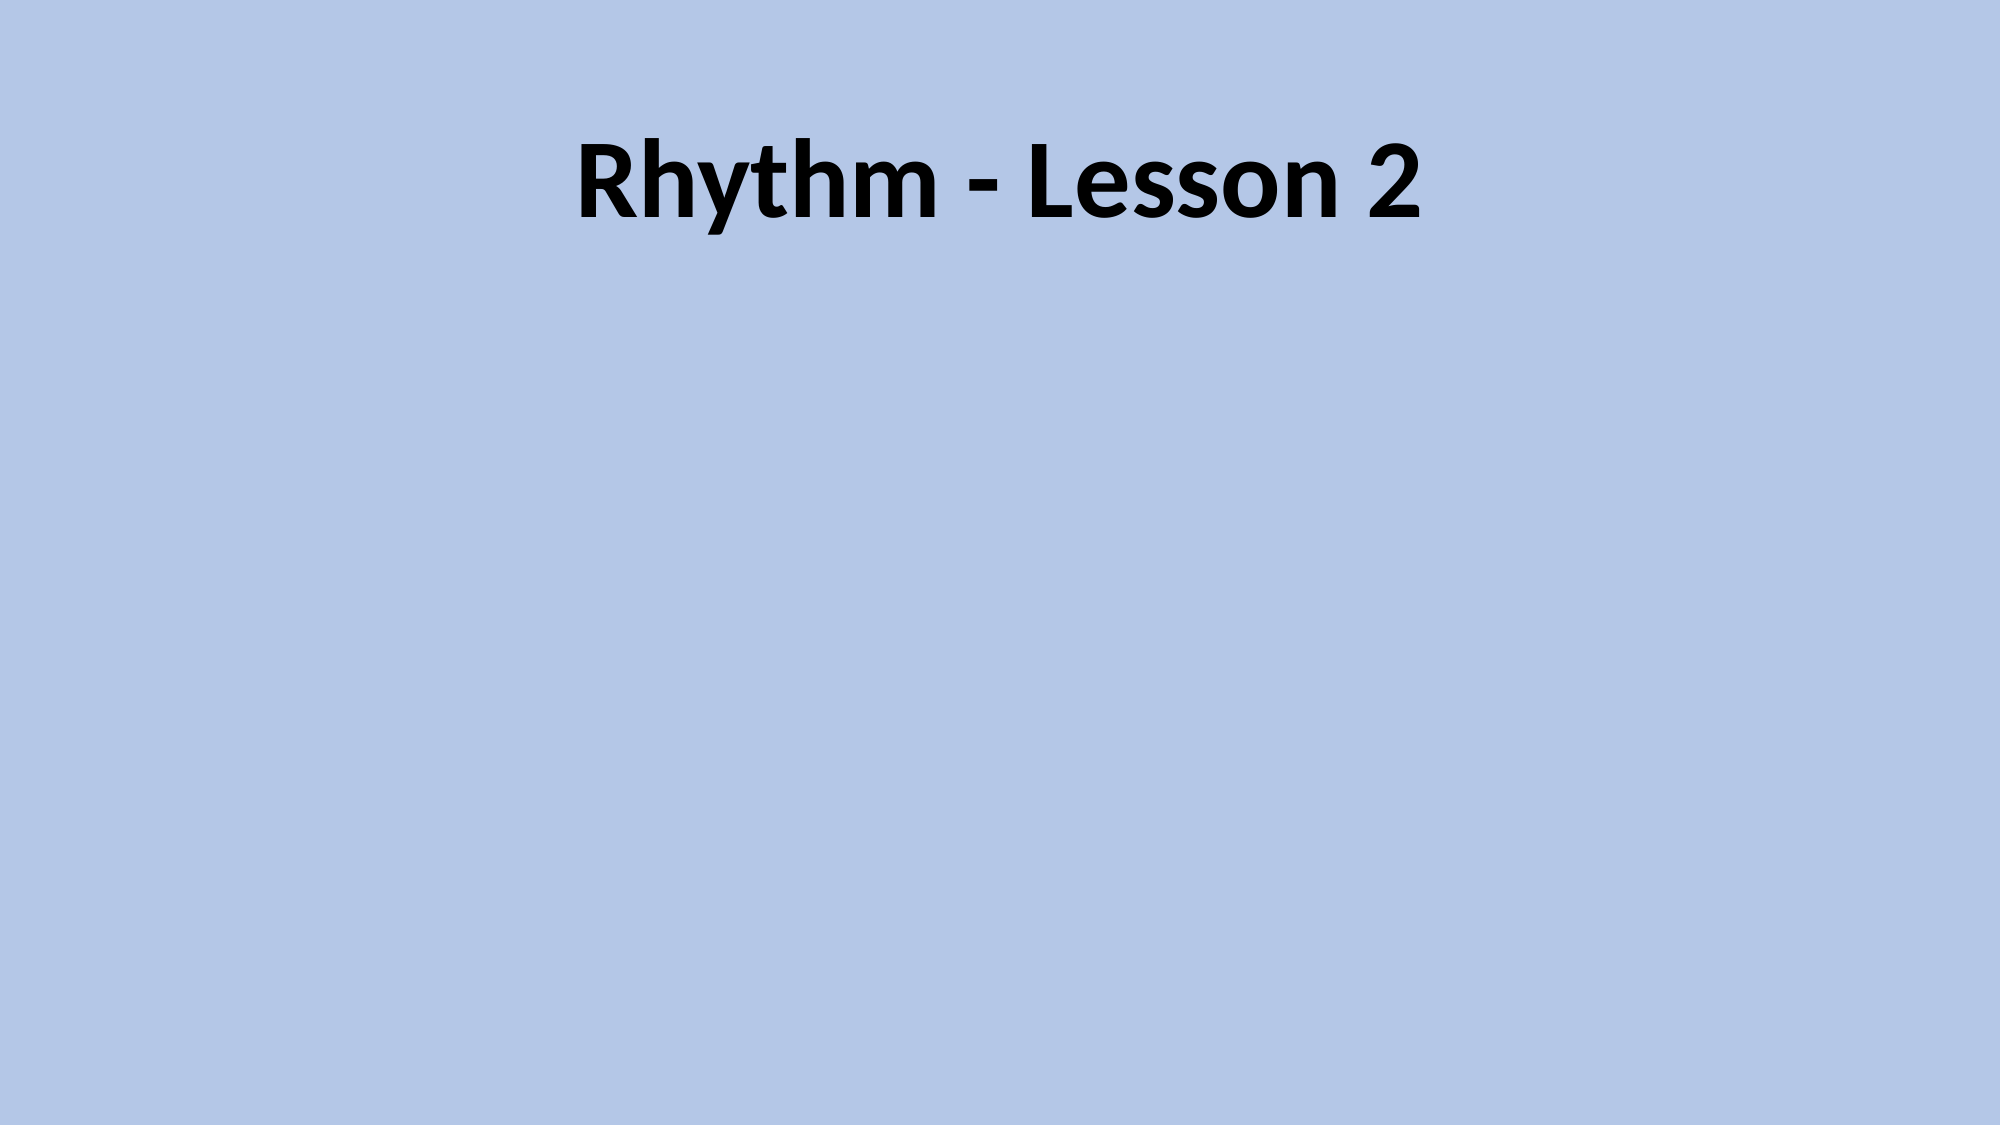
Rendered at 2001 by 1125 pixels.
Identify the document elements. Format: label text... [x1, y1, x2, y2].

text_box Rhythm - Lesson 2 [0, 97, 2000, 248]
